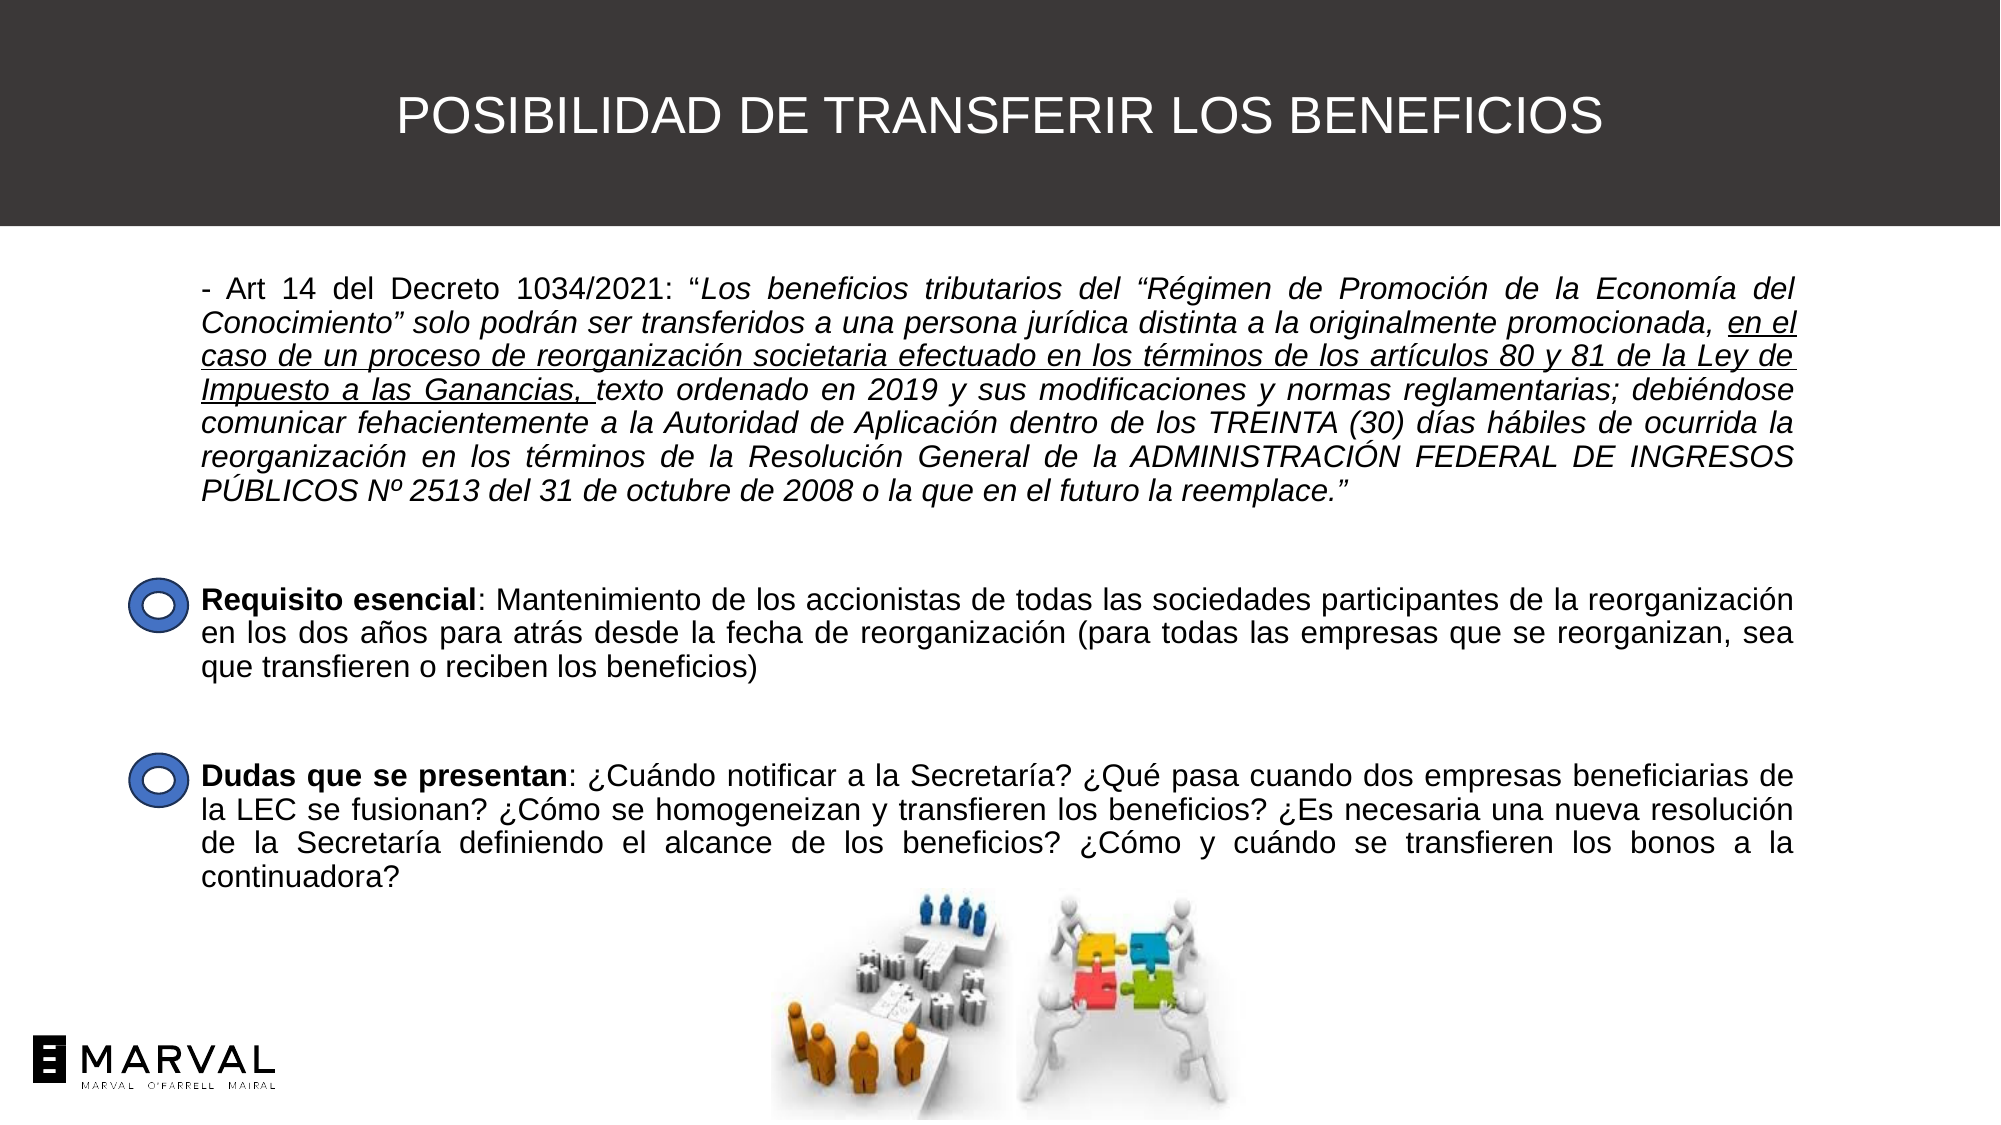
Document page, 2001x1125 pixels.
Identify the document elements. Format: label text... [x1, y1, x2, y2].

text_box [128, 752, 190, 809]
text_box [719, 519, 1056, 663]
picture [771, 888, 1246, 1120]
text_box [33, 1035, 275, 1090]
text_box [128, 577, 190, 634]
subtitle - Art 14 del Decreto 1034/2021: “Los beneficios tributarios del “Régimen de Promoción de la Economía del Conocimiento” solo podrán ser transferidos a una persona jurídica distinta a la originalmente promocionada, en el caso de un proceso de reorganización societaria efectuado en los términos de los artículos 80 y 81 de la Ley de Impuesto a las Ganancias, texto ordenado en 2019 y sus modificaciones y normas reglamentarias; debiéndose comunicar fehacientemente a la Autoridad de Aplicación dentro de los TREINTA (30) días hábiles de ocurrida la reorganización en los términos de la Resolución General de la ADMINISTRACIÓN FEDERAL DE INGRESOS PÚBLICOS Nº 2513 del 31 de octubre de 2008 o la que en el futuro la reemplace.” Requisito esencial: Mantenimiento de los accionistas de todas las sociedades participantes de la reorganización en los dos años para atrás desde la fecha de reorganización (para todas las empresas que se reorganizan, sea que transfieren o reciben los beneficios) Dudas que se presentan: ¿Cuándo notificar a la Secretaría? ¿Qué pasa cuando dos empresas beneficiarias de la LEC se fusionan? ¿Cómo se homogeneizan y transfieren los beneficios? ¿Es necesaria una nueva resolución de la Secretaría definiendo el alcance de los beneficios? ¿Cómo y cuándo se transfieren los bonos a la continuadora? [186, 264, 1812, 1060]
text_box POSIBILIDAD DE TRANSFERIR LOS BENEFICIOS [0, 0, 2000, 227]
